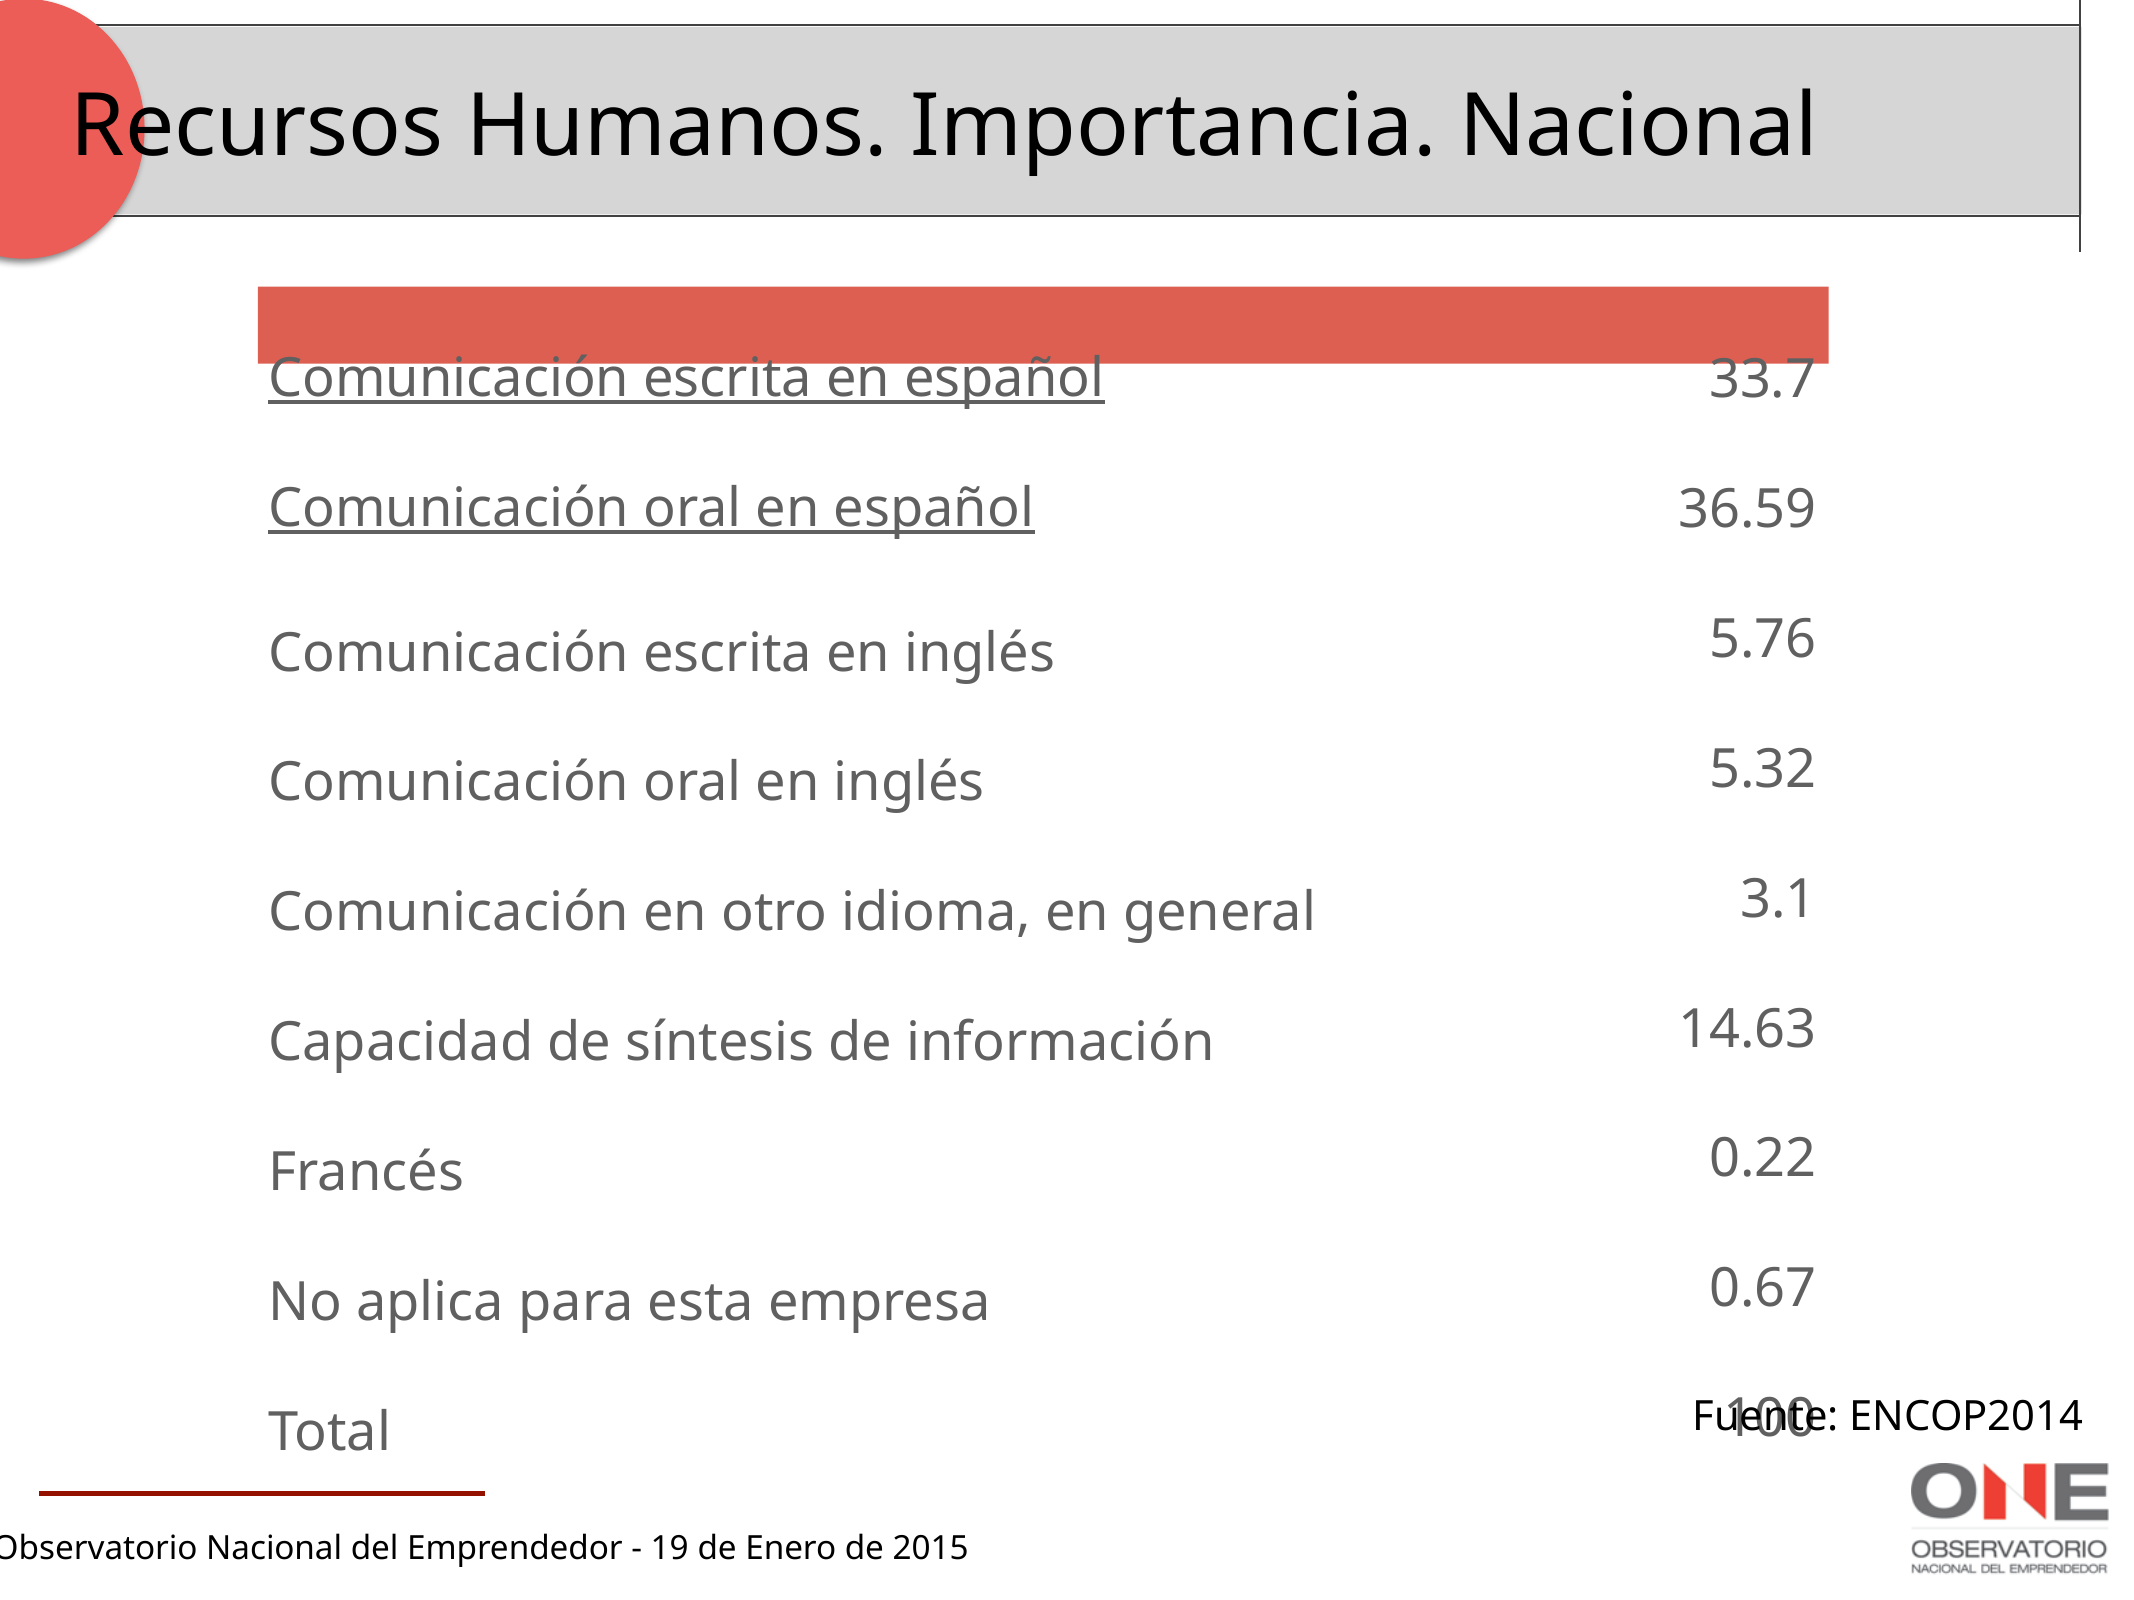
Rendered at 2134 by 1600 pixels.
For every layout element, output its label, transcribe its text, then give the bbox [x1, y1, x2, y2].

picture [1911, 1463, 2117, 1588]
text_box % 33.7 36.59 5.76 5.32 3.1 14.63 0.22 0.67 100 [1535, 204, 1825, 1456]
text_box [1825, 286, 1829, 364]
text_box Herramientas de comunicación Comunicación escrita en español Comunicación oral en español Comunicación escrita en inglés Comunicación oral en inglés Comunicación en otro idioma, en general Capacidad de síntesis de información Francés No aplica para esta empresa Total [260, 203, 1586, 1470]
text_box Fuente: ENCOP2014 [1684, 1380, 2093, 1447]
text_box Recursos Humanos. Importancia. Nacional [62, 59, 1827, 182]
